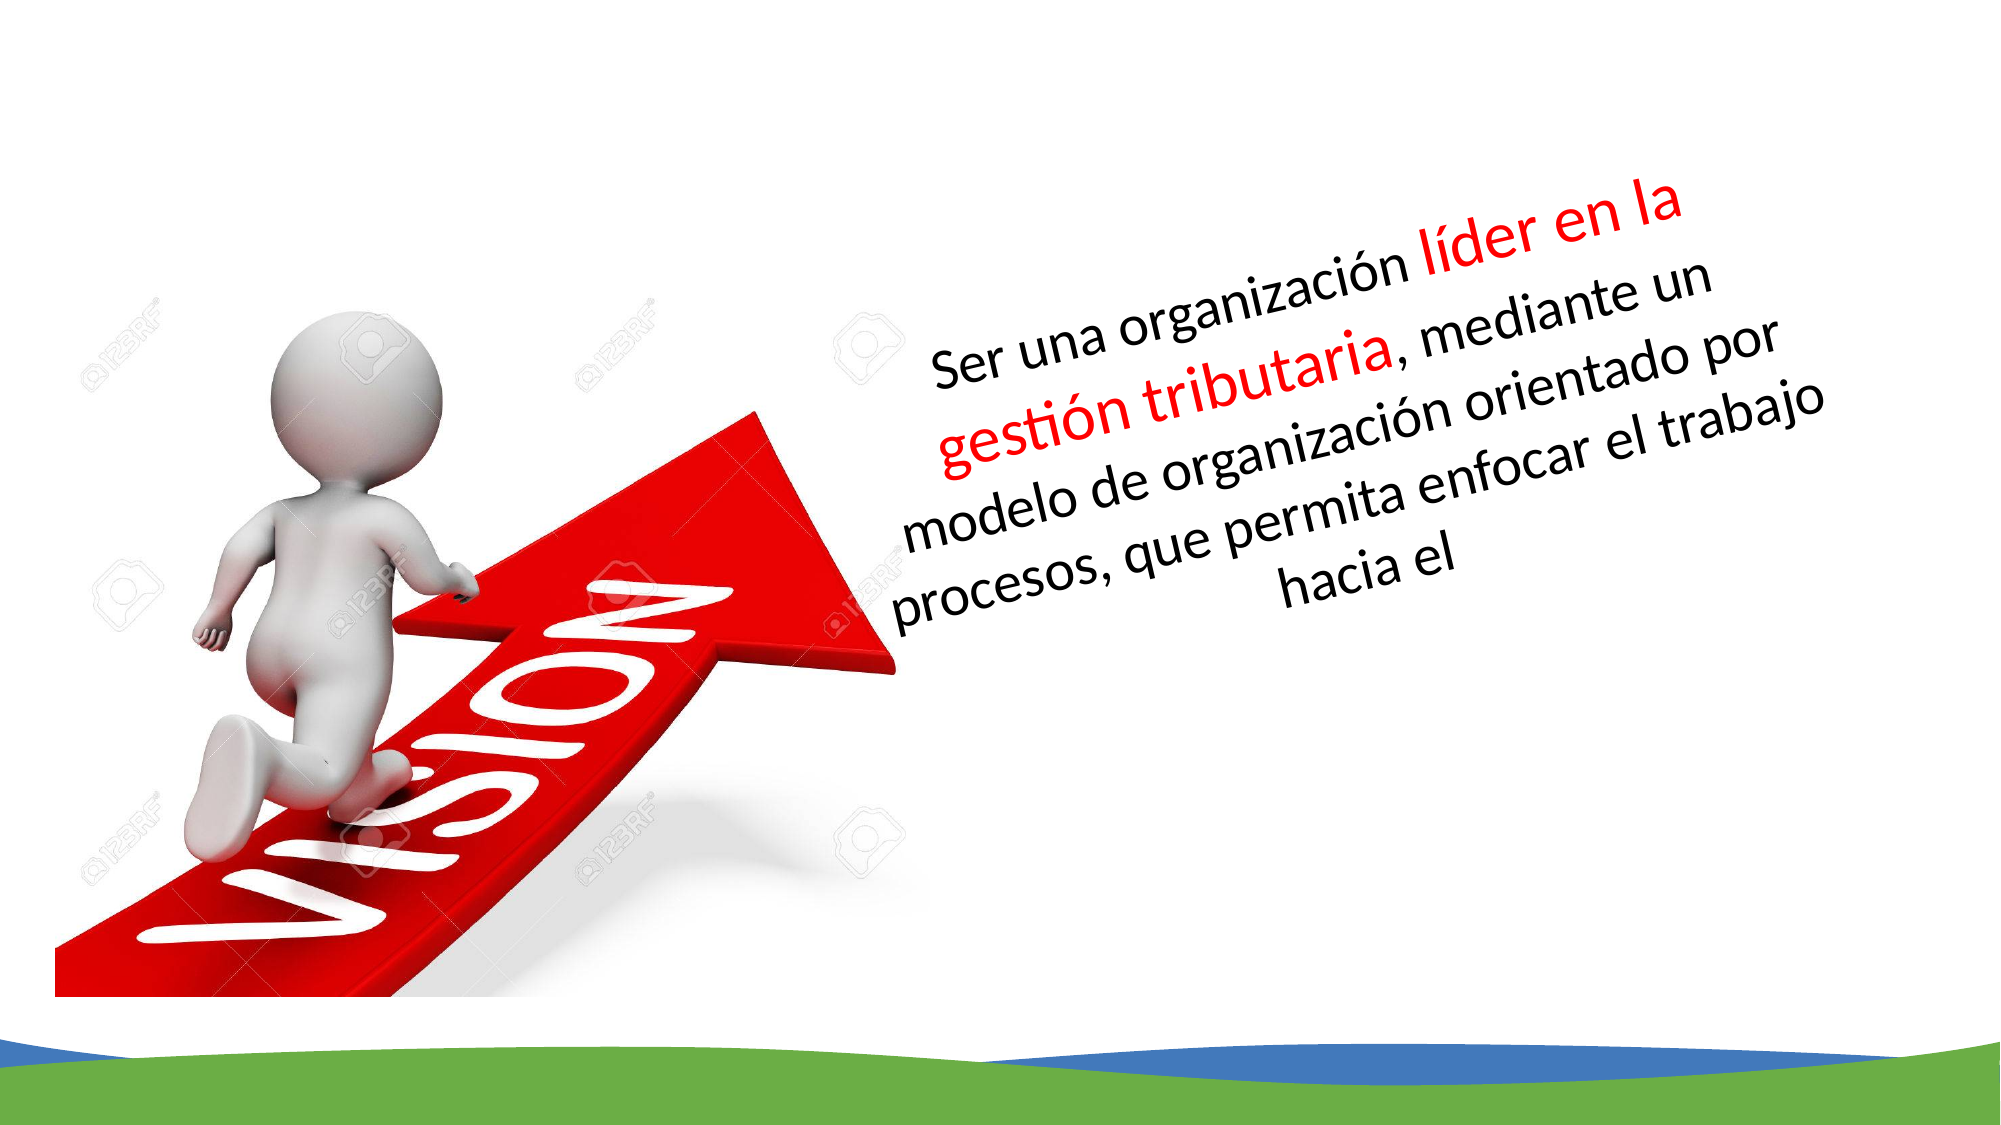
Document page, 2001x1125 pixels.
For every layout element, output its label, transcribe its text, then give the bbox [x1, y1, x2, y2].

text_box Ser una organización líder en la gestión tributaria, mediante un modelo de organización orientado por procesos, que permita enfocar el trabajo hacia el [930, 116, 1870, 713]
picture [55, 276, 930, 997]
